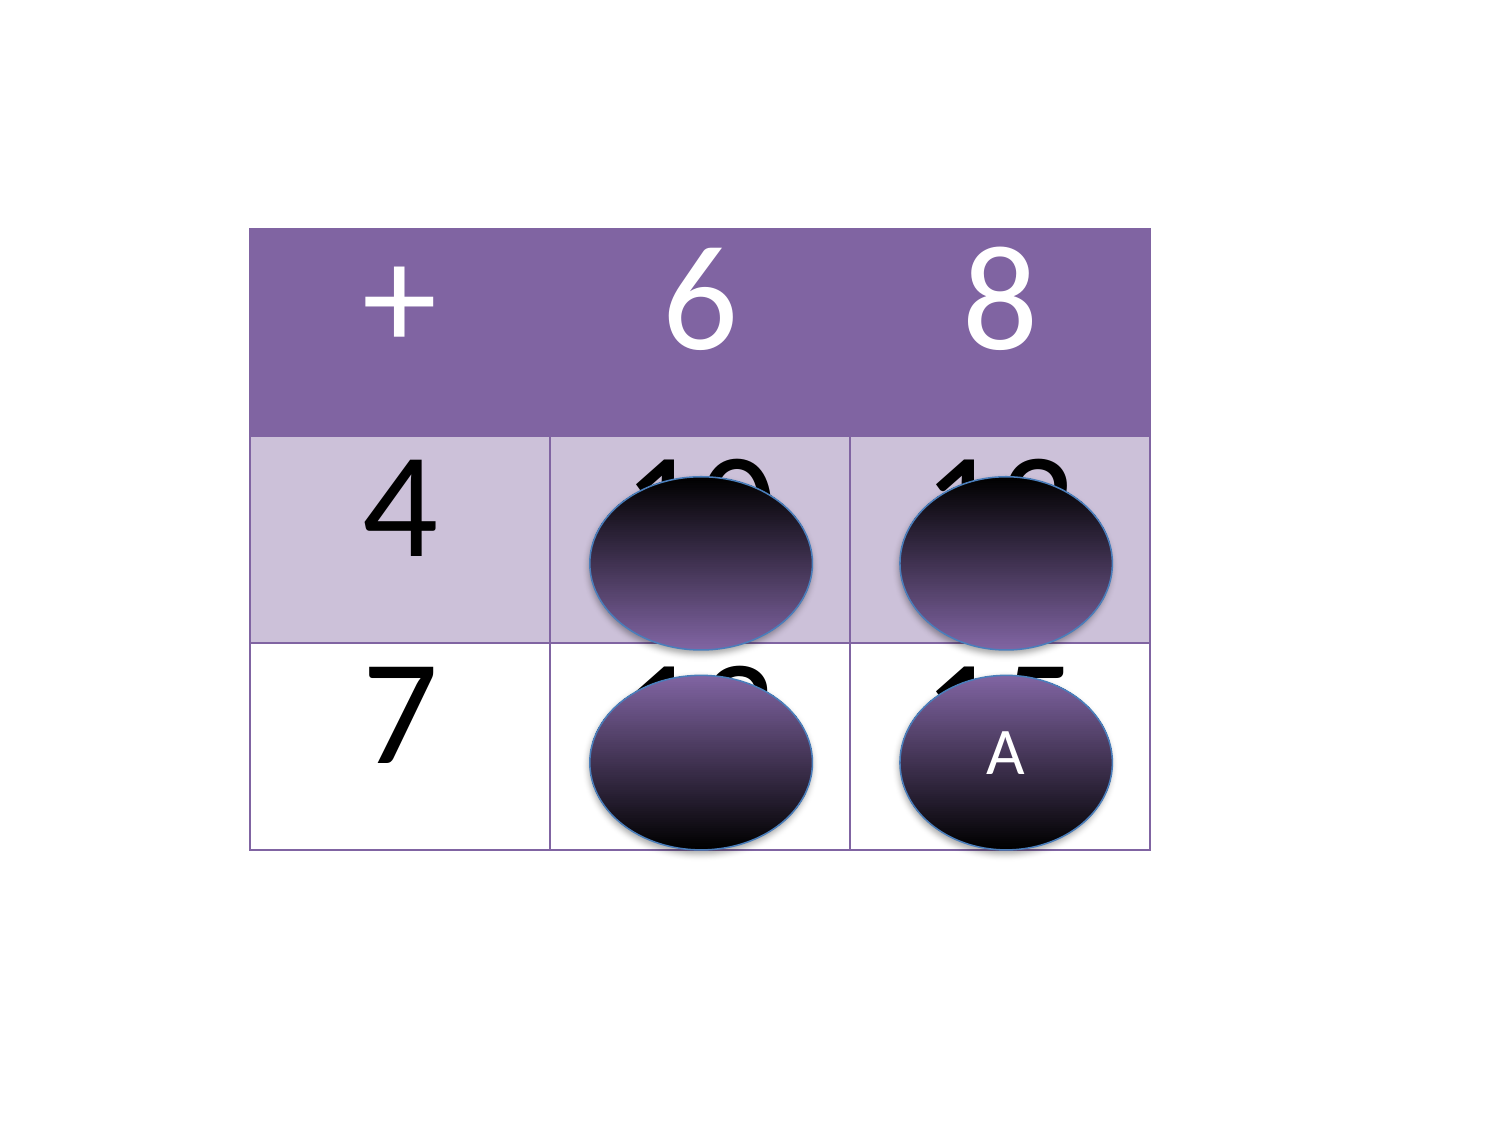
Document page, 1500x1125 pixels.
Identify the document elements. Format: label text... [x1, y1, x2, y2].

table_cell 10 [551, 437, 849, 642]
text_box [899, 475, 1114, 651]
table_cell 13 [551, 644, 849, 849]
text_box [589, 475, 814, 651]
table_cell 7 [251, 644, 549, 849]
table_cell 15 [851, 644, 1149, 849]
table_cell 12 [851, 437, 1149, 642]
text_box [589, 674, 814, 851]
text_box A [899, 674, 1114, 851]
table_header 6 [551, 230, 849, 435]
table_cell 4 [251, 437, 549, 642]
table_header 8 [851, 230, 1149, 435]
table_header + [251, 230, 549, 435]
